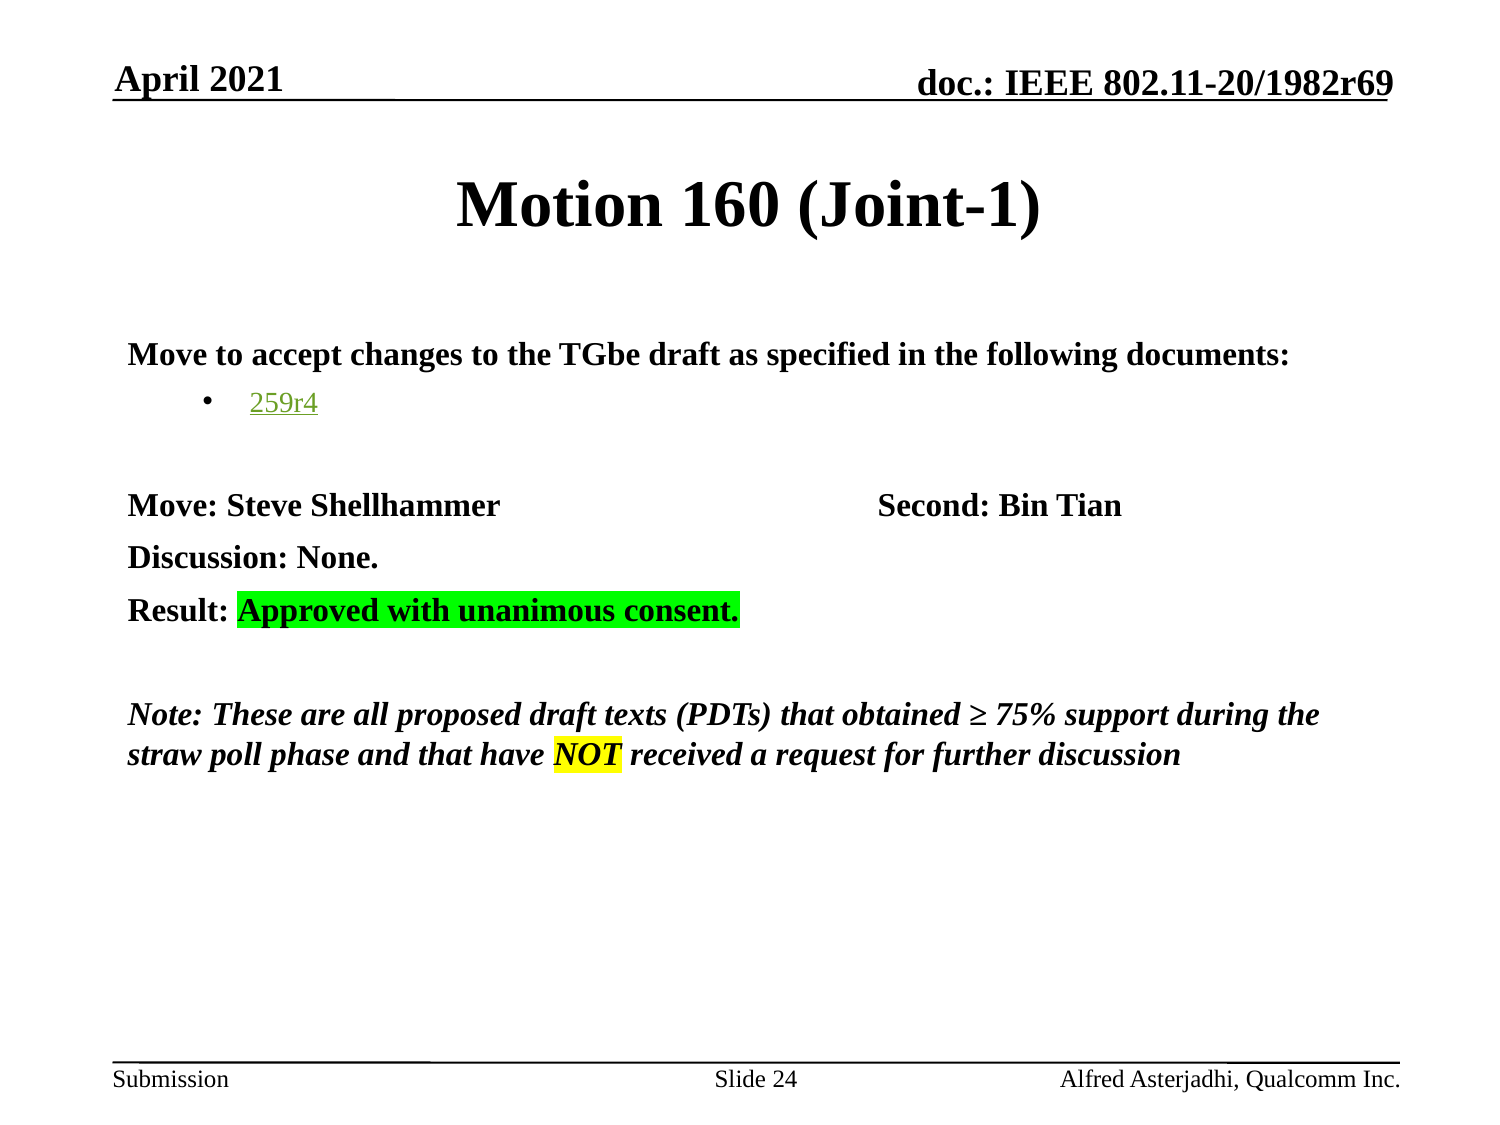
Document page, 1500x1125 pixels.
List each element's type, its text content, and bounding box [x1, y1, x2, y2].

list Move to accept changes to the TGbe draft as specified in the following documents: 259r4 Move: Steve Shellhammer Second: Bin Tian Discussion: None. Result: Approved with unanimous consent. Note: These are all proposed draft texts (PDTs) that obtained ≥ 75% support during the straw poll phase and that have NOT received a request for further discussion [112, 324, 1388, 1000]
slide_number Slide 24 [712, 1061, 800, 1123]
footer Alfred Asterjadhi, Qualcomm Inc. [878, 1061, 1402, 1093]
title Motion 160 (Joint-1) [112, 112, 1388, 288]
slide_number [114, 54, 423, 100]
